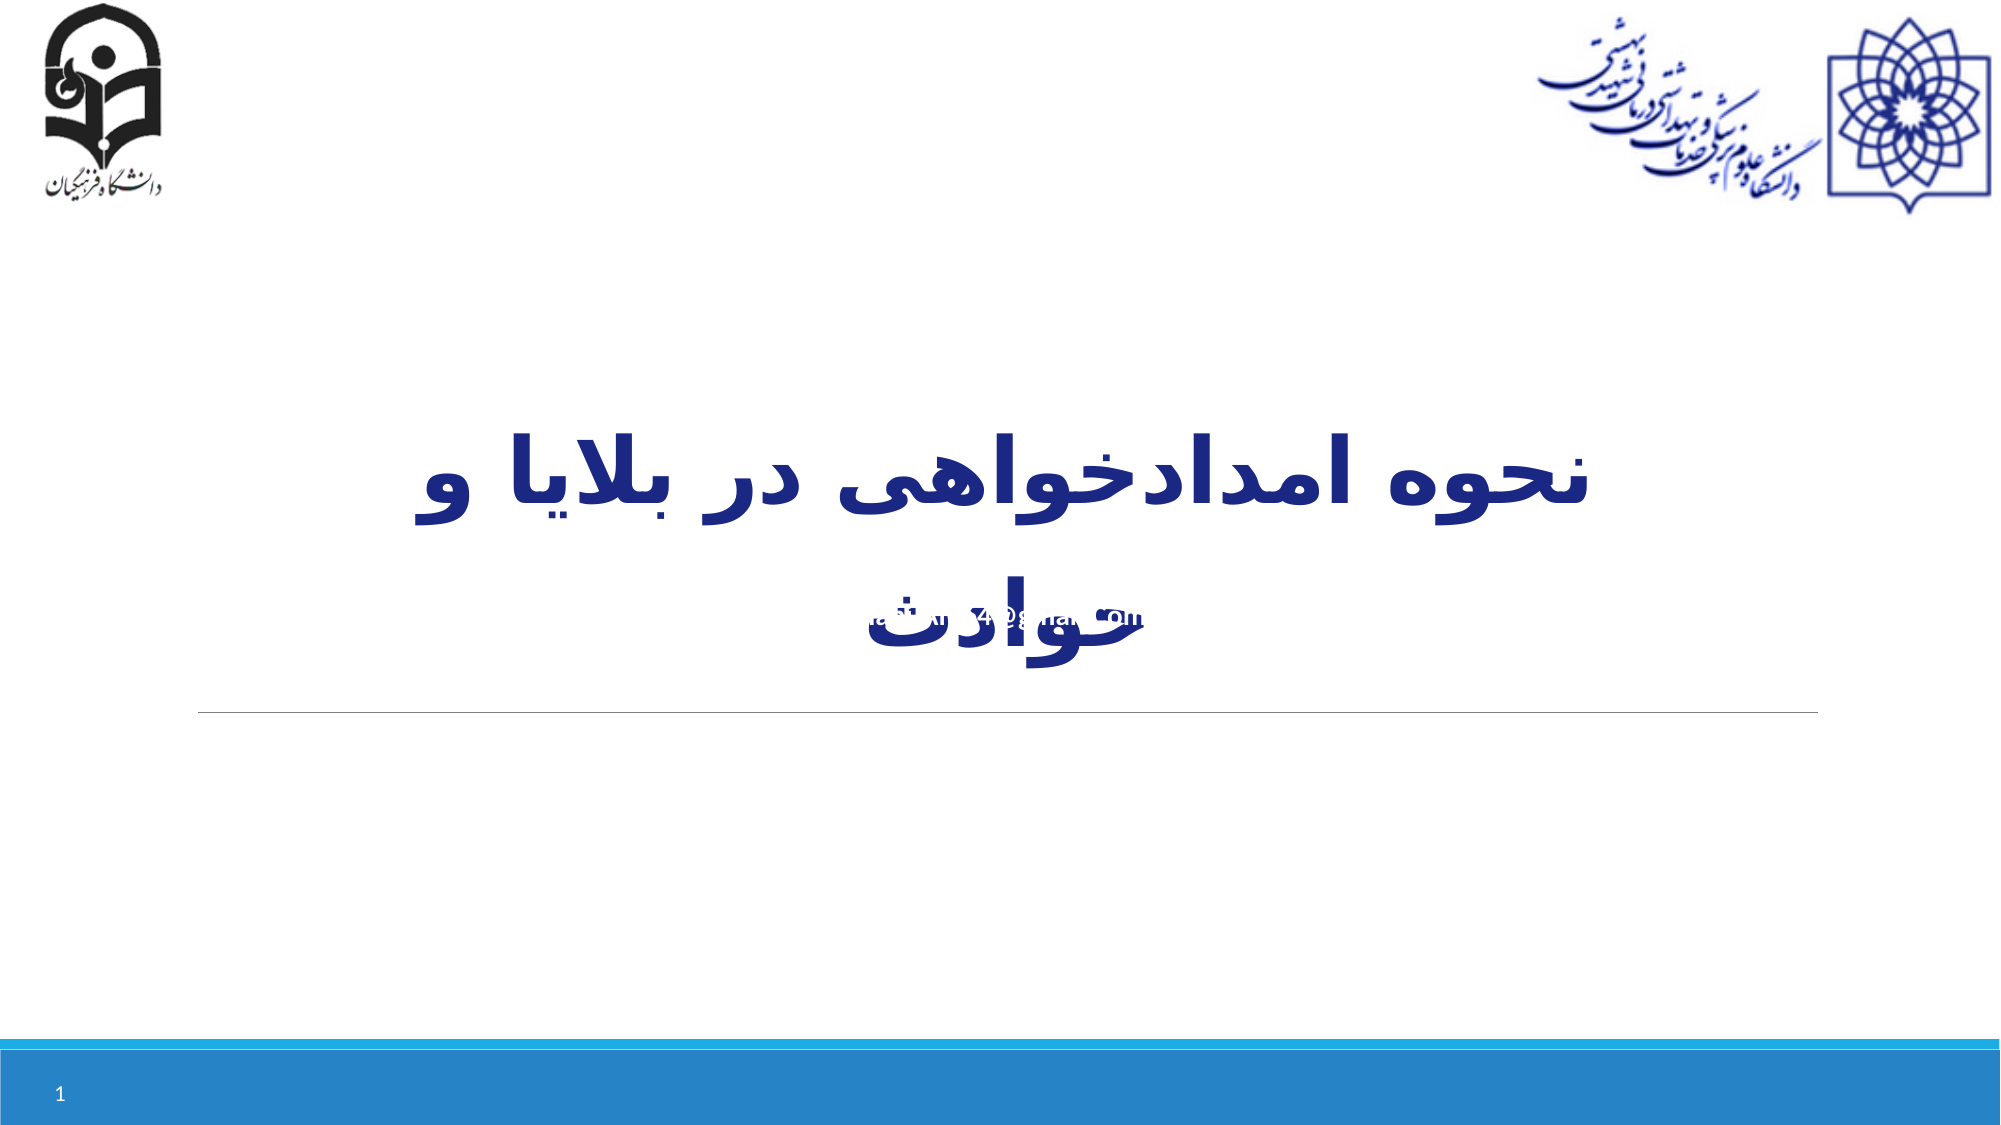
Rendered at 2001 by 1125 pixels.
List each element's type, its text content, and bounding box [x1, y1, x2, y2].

footer Dehghani.Am64@gmail.Com [576, 594, 1368, 633]
picture [0, 0, 208, 208]
title نحوه امدادخواهی در بلایا و حوادث [257, 355, 1758, 689]
picture [1530, 11, 2000, 220]
slide_number 1 [12, 1059, 81, 1125]
